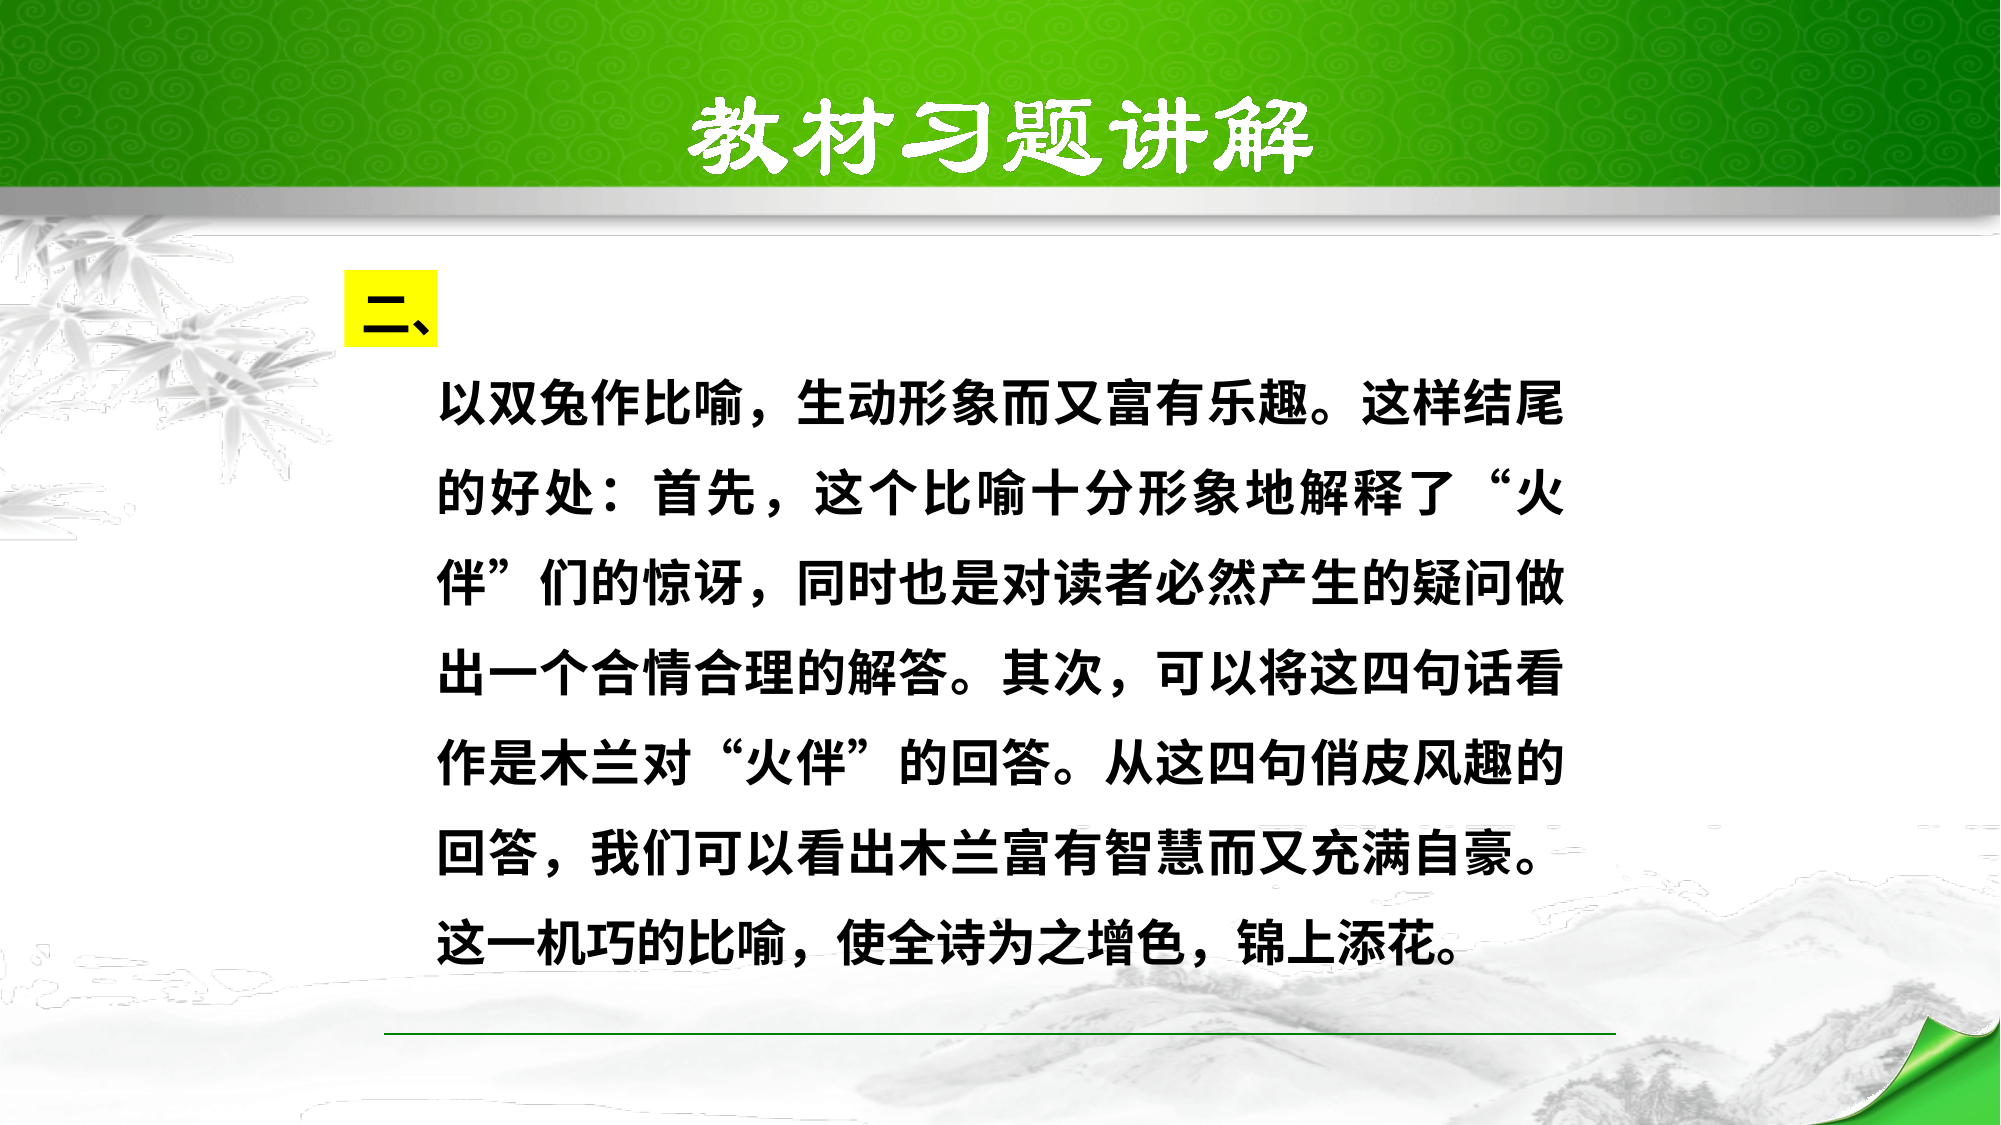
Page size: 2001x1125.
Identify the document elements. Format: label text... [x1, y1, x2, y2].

picture [0, 0, 2000, 570]
text_box 以双兔作比喻，生动形象而又富有乐趣。这样结尾的好处：首先，这个比喻十分形象地解释了“火伴”们的惊讶，同时也是对读者必然产生的疑问做出一个合情合理的解答。其次，可以将这四句话看作是木兰对“火伴”的回答。从这四句俏皮风趣的回答，我们可以看出木兰富有智慧而又充满自豪。这一机巧的比喻，使全诗为之增色，锦上添花。 [422, 581, 1581, 776]
picture [0, 779, 2000, 1125]
